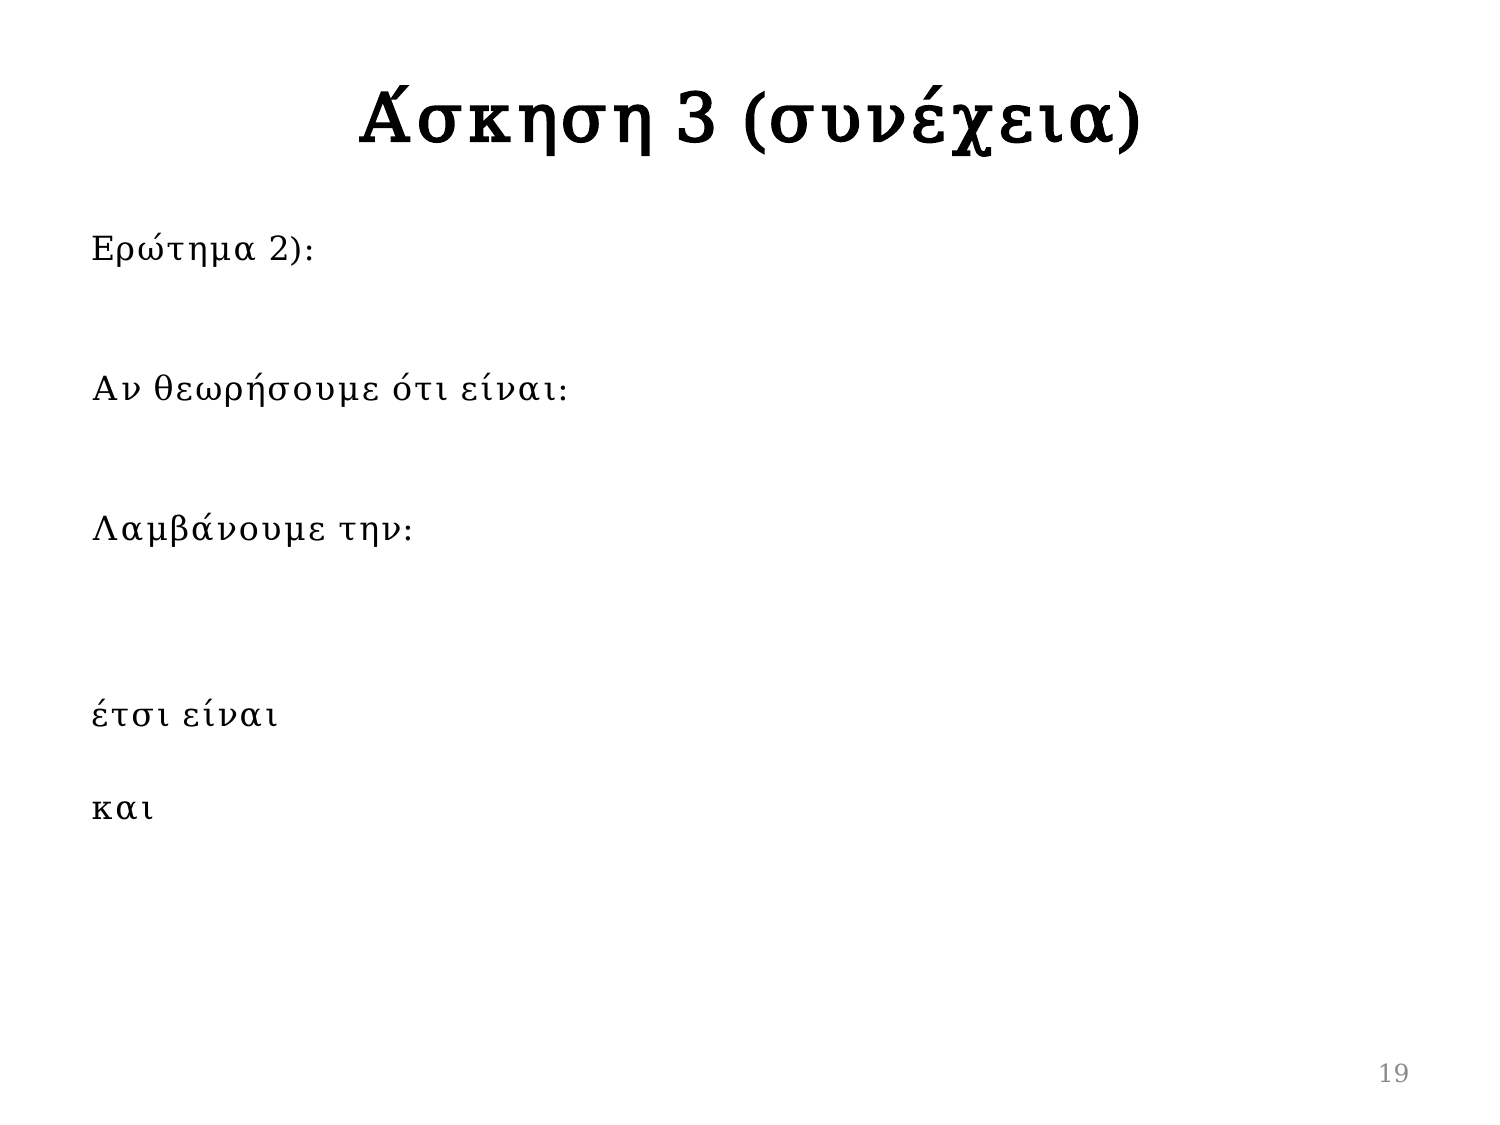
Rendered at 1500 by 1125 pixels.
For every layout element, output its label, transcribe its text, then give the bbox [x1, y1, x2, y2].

slide_number 19 [1222, 1042, 1425, 1103]
title Άσκηση 3 (συνέχεια) [75, 20, 1425, 209]
